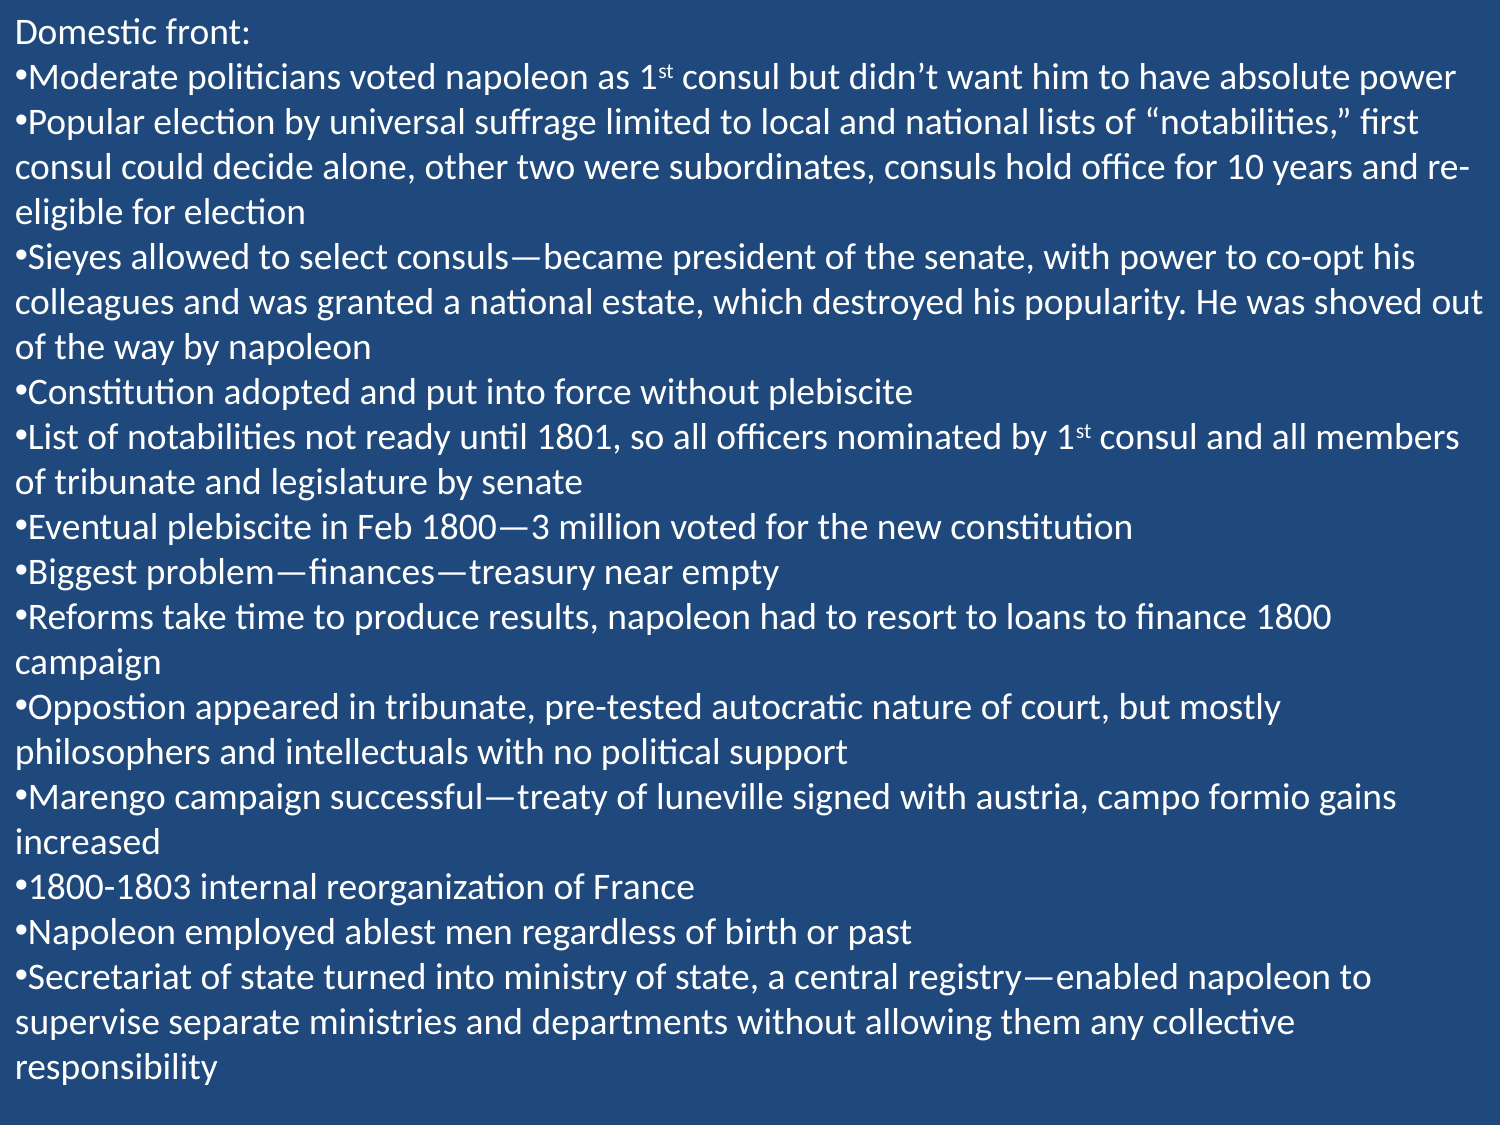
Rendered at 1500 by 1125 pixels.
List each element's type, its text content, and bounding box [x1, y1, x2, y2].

text_box Domestic front: Moderate politicians voted napoleon as 1st consul but didn’t want him to have absolute power Popular election by universal suffrage limited to local and national lists of “notabilities,” first consul could decide alone, other two were subordinates, consuls hold office for 10 years and re-eligible for election Sieyes allowed to select consuls—became president of the senate, with power to co-opt his colleagues and was granted a national estate, which destroyed his popularity. He was shoved out of the way by napoleon Constitution adopted and put into force without plebiscite List of notabilities not ready until 1801, so all officers nominated by 1st consul and all members of tribunate and legislature by senate Eventual plebiscite in Feb 1800—3 million voted for the new constitution Biggest problem—finances—treasury near empty Reforms take time to produce results, napoleon had to resort to loans to finance 1800 campaign Oppostion appeared in tribunate, pre-tested autocratic nature of court, but mostly philosophers and intellectuals with no political support Marengo campaign successful—treaty of luneville signed with austria, campo formio gains increased 1800-1803 internal reorganization of France Napoleon employed ablest men regardless of birth or past Secretariat of state turned into ministry of state, a central registry—enabled napoleon to supervise separate ministries and departments without allowing them any collective responsibility [0, 0, 1500, 1095]
